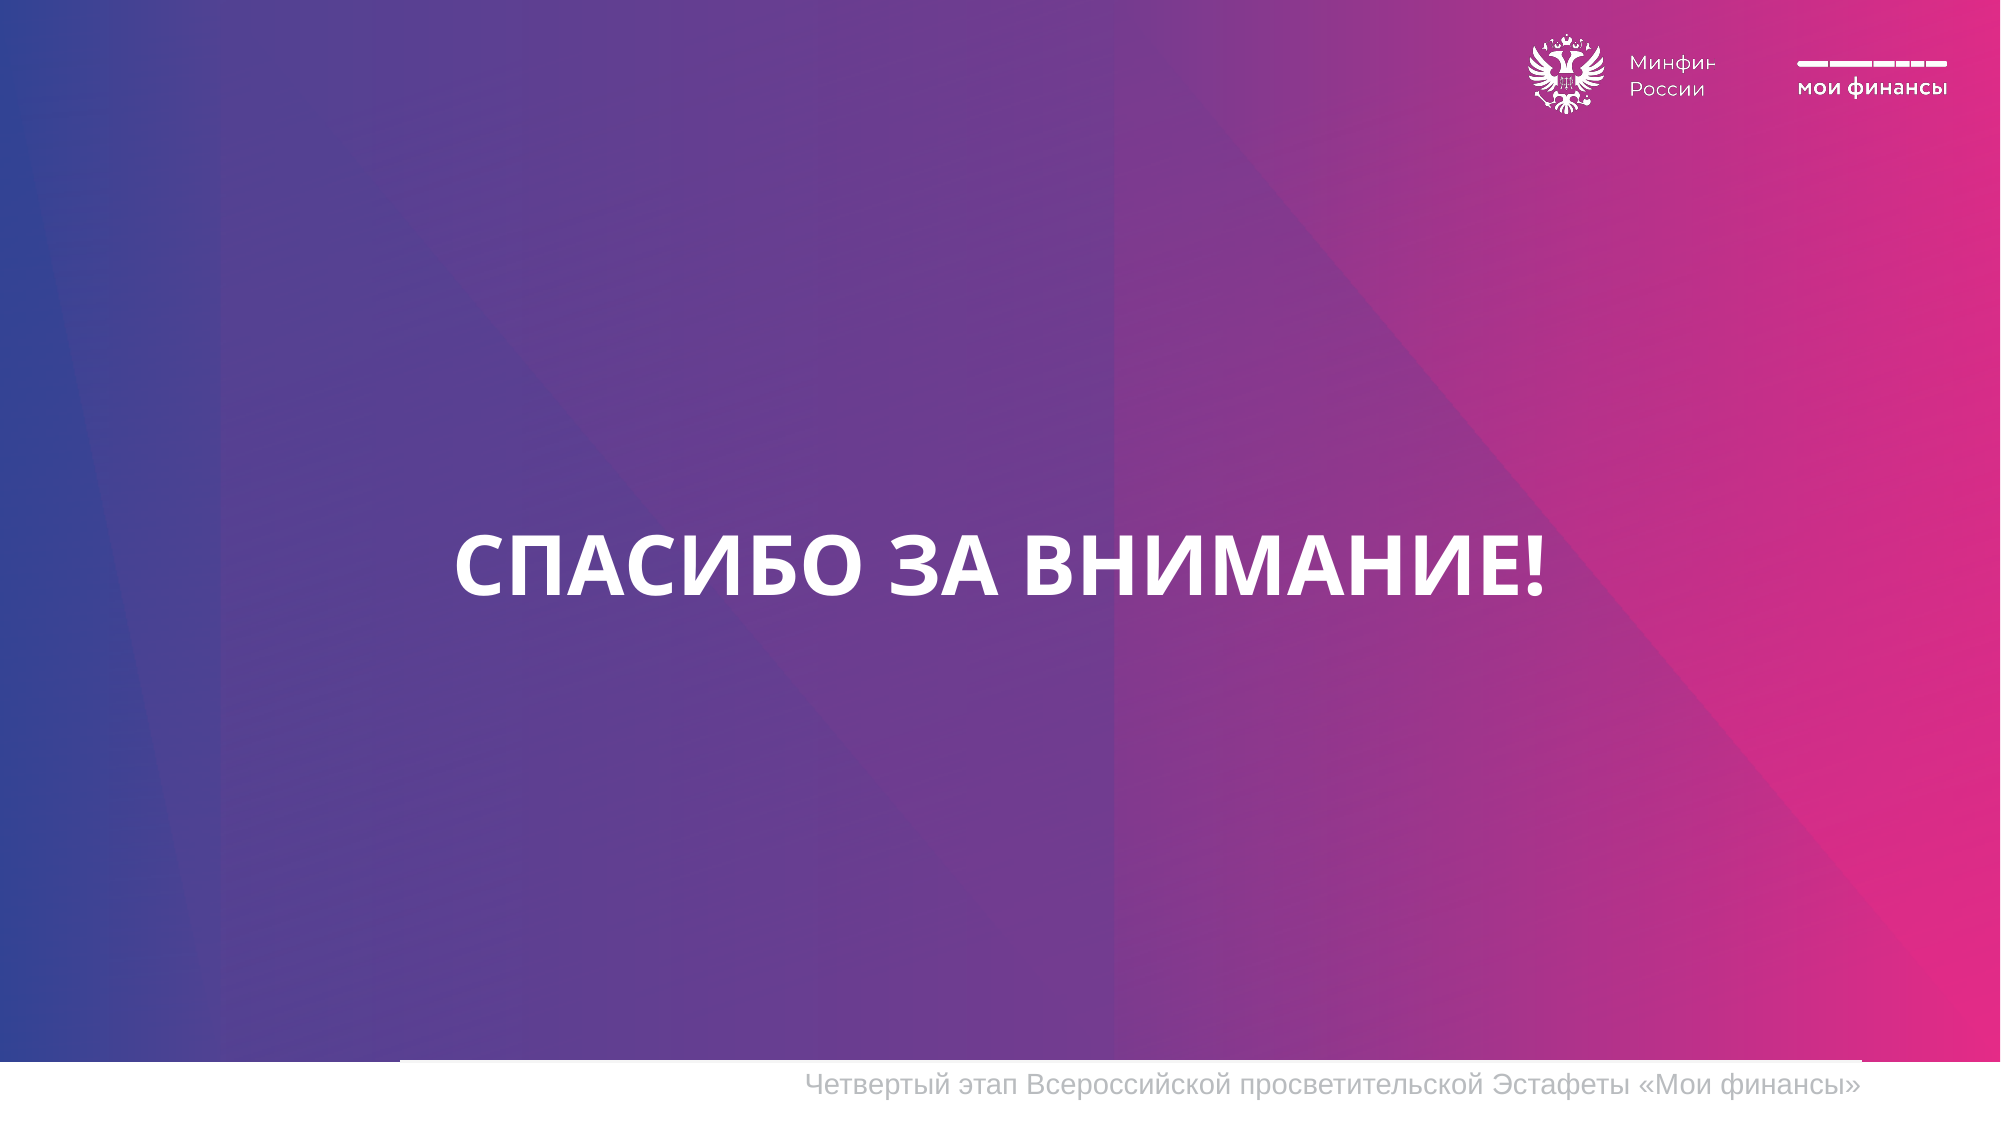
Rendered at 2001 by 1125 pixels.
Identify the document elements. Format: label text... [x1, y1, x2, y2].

picture [0, 0, 2001, 1062]
text_box СПАСИБО ЗА ВНИМАНИЕ! [292, 507, 1708, 617]
